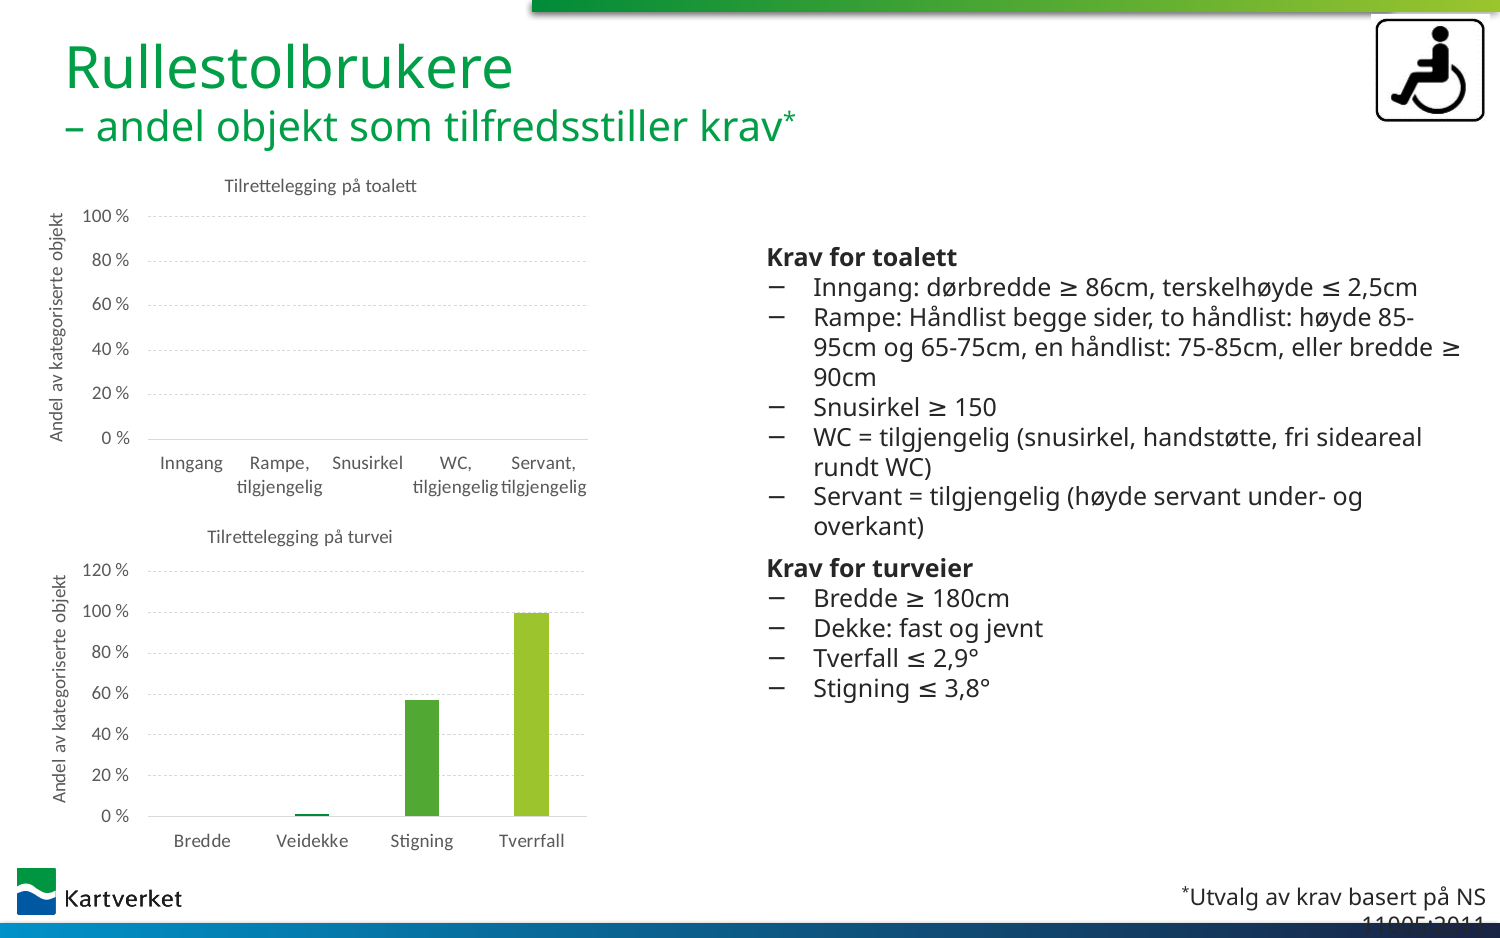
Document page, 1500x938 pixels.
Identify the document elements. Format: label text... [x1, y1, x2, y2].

text_box Krav for turveier Bredde ≥ 180cm Dekke: fast og jevnt Tverfall ≤ 2,9° Stigning ≤ 3,8° [751, 545, 1483, 710]
text_box *Utvalg av krav basert på NS 11005:2011 [1068, 873, 1500, 938]
picture [1371, 13, 1491, 127]
picture [41, 166, 599, 505]
text_box Rullestolbrukere – andel objekt som tilfredsstiller krav* [49, 14, 1431, 158]
picture [41, 520, 598, 859]
text_box Krav for toalett Inngang: dørbredde ≥ 86cm, terskelhøyde ≤ 2,5cm Rampe: Håndlist begge sider, to håndlist: høyde 85-95cm og 65-75cm, en håndlist: 75-85cm, eller bredde ≥ 90cm Snusirkel ≥ 150 WC = tilgjengelig (snusirkel, handstøtte, fri sideareal rundt WC) Servant = tilgjengelig (høyde servant under- og overkant) [751, 234, 1483, 545]
